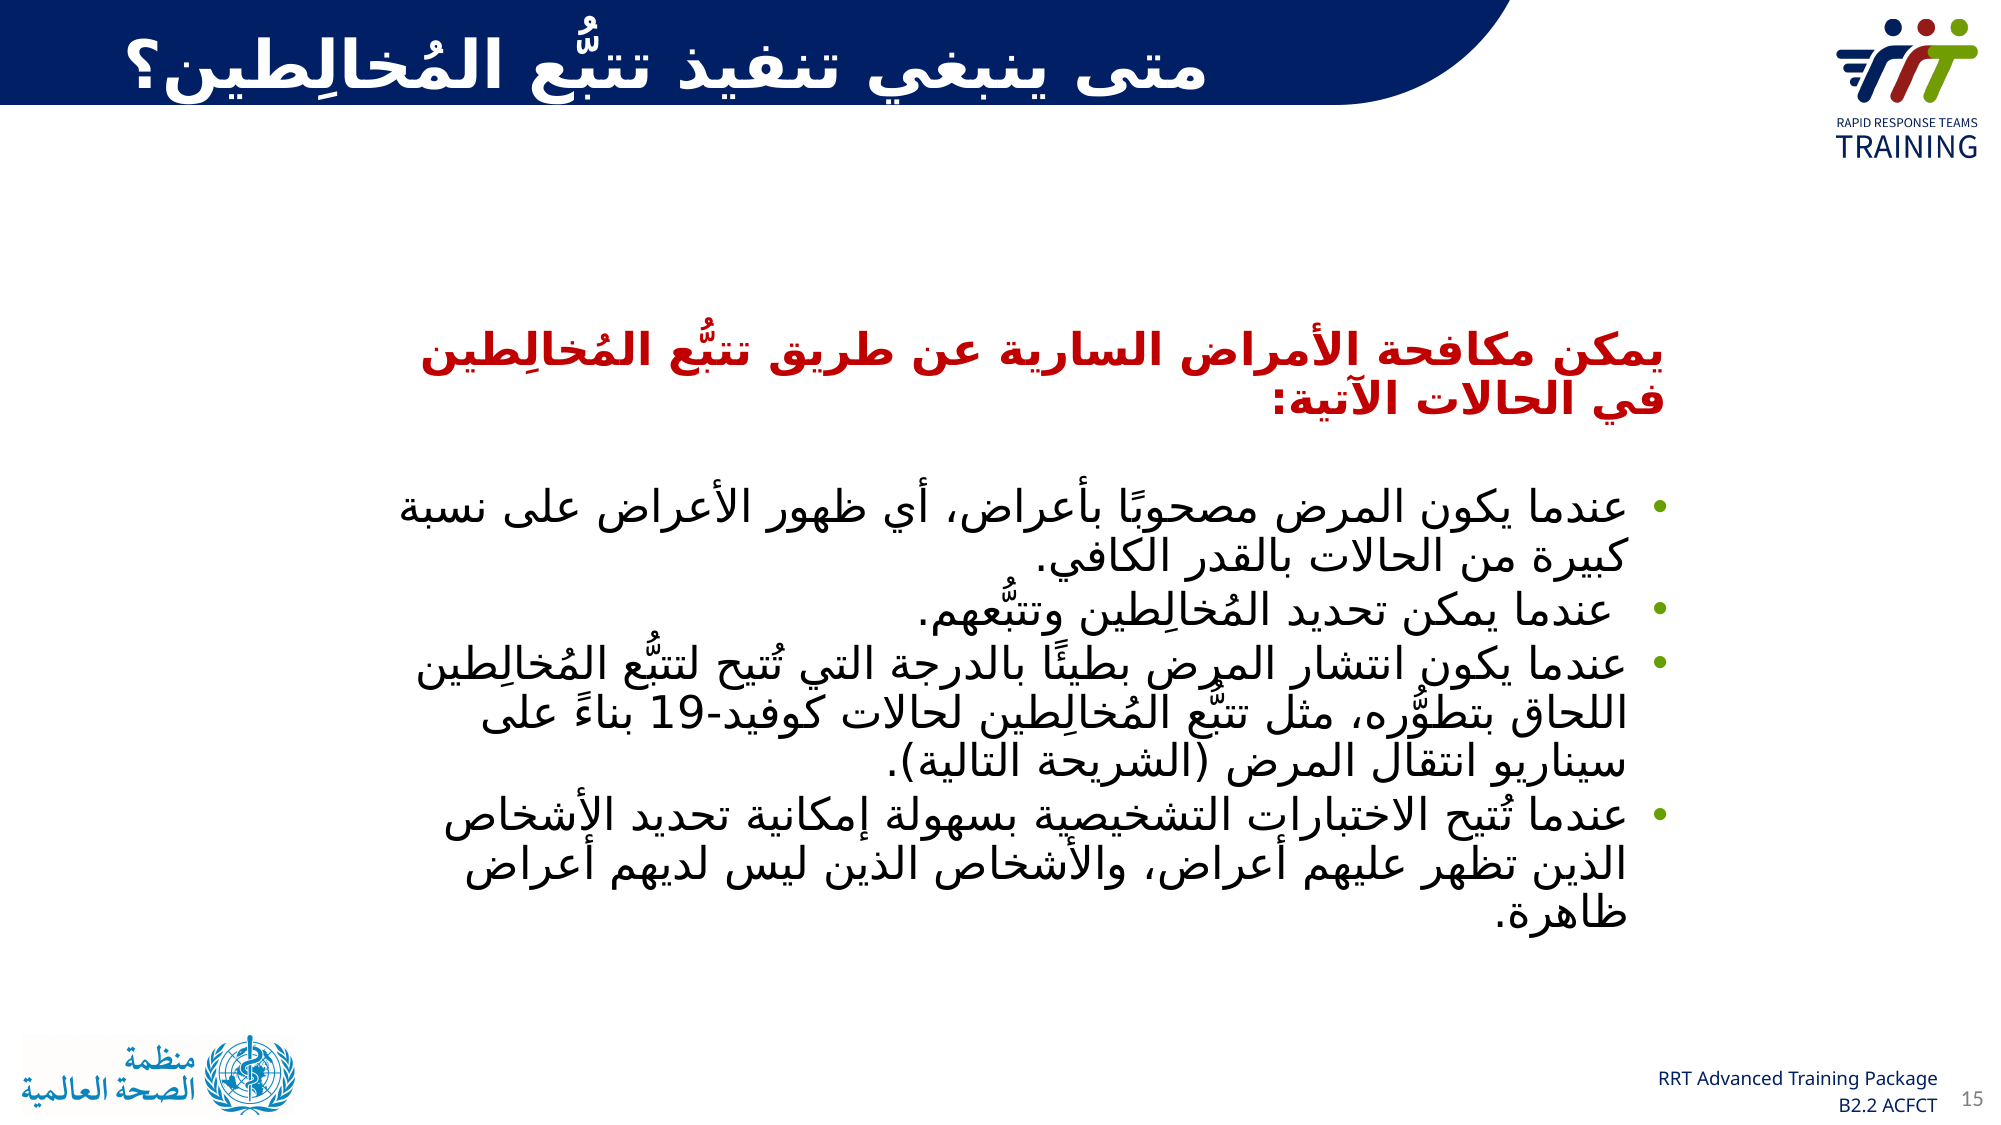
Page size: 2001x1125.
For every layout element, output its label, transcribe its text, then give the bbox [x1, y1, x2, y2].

title متى ينبغي تنفيذ تتبُّع المُخالِطين؟ [22, 13, 1219, 121]
picture [1835, 19, 1978, 167]
picture [0, 0, 1533, 105]
list يمكن مكافحة الأمراض السارية عن طريق تتبُّع المُخالِطين في الحالات الآتية: عندما يكون المرض مصحوبًا بأعراض، أي ظهور الأعراض على نسبة كبيرة من الحالات بالقدر الكافي. عندما يمكن تحديد المُخالِطين وتتبُّعهم. عندما يكون انتشار المرض بطيئًا بالدرجة التي تُتيح لتتبُّع المُخالِطين اللحاق بتطوُّره، مثل تتبُّع المُخالِطين لحالات كوفيد-19 بناءً على سيناريو انتقال المرض (الشريحة التالية). عندما تُتيح الاختبارات التشخيصية بسهولة إمكانية تحديد الأشخاص الذين تظهر عليهم أعراض، والأشخاص الذين ليس لديهم أعراض ظاهرة. [325, 319, 1675, 950]
picture [252, 1050, 258, 1059]
picture [22, 1035, 295, 1115]
